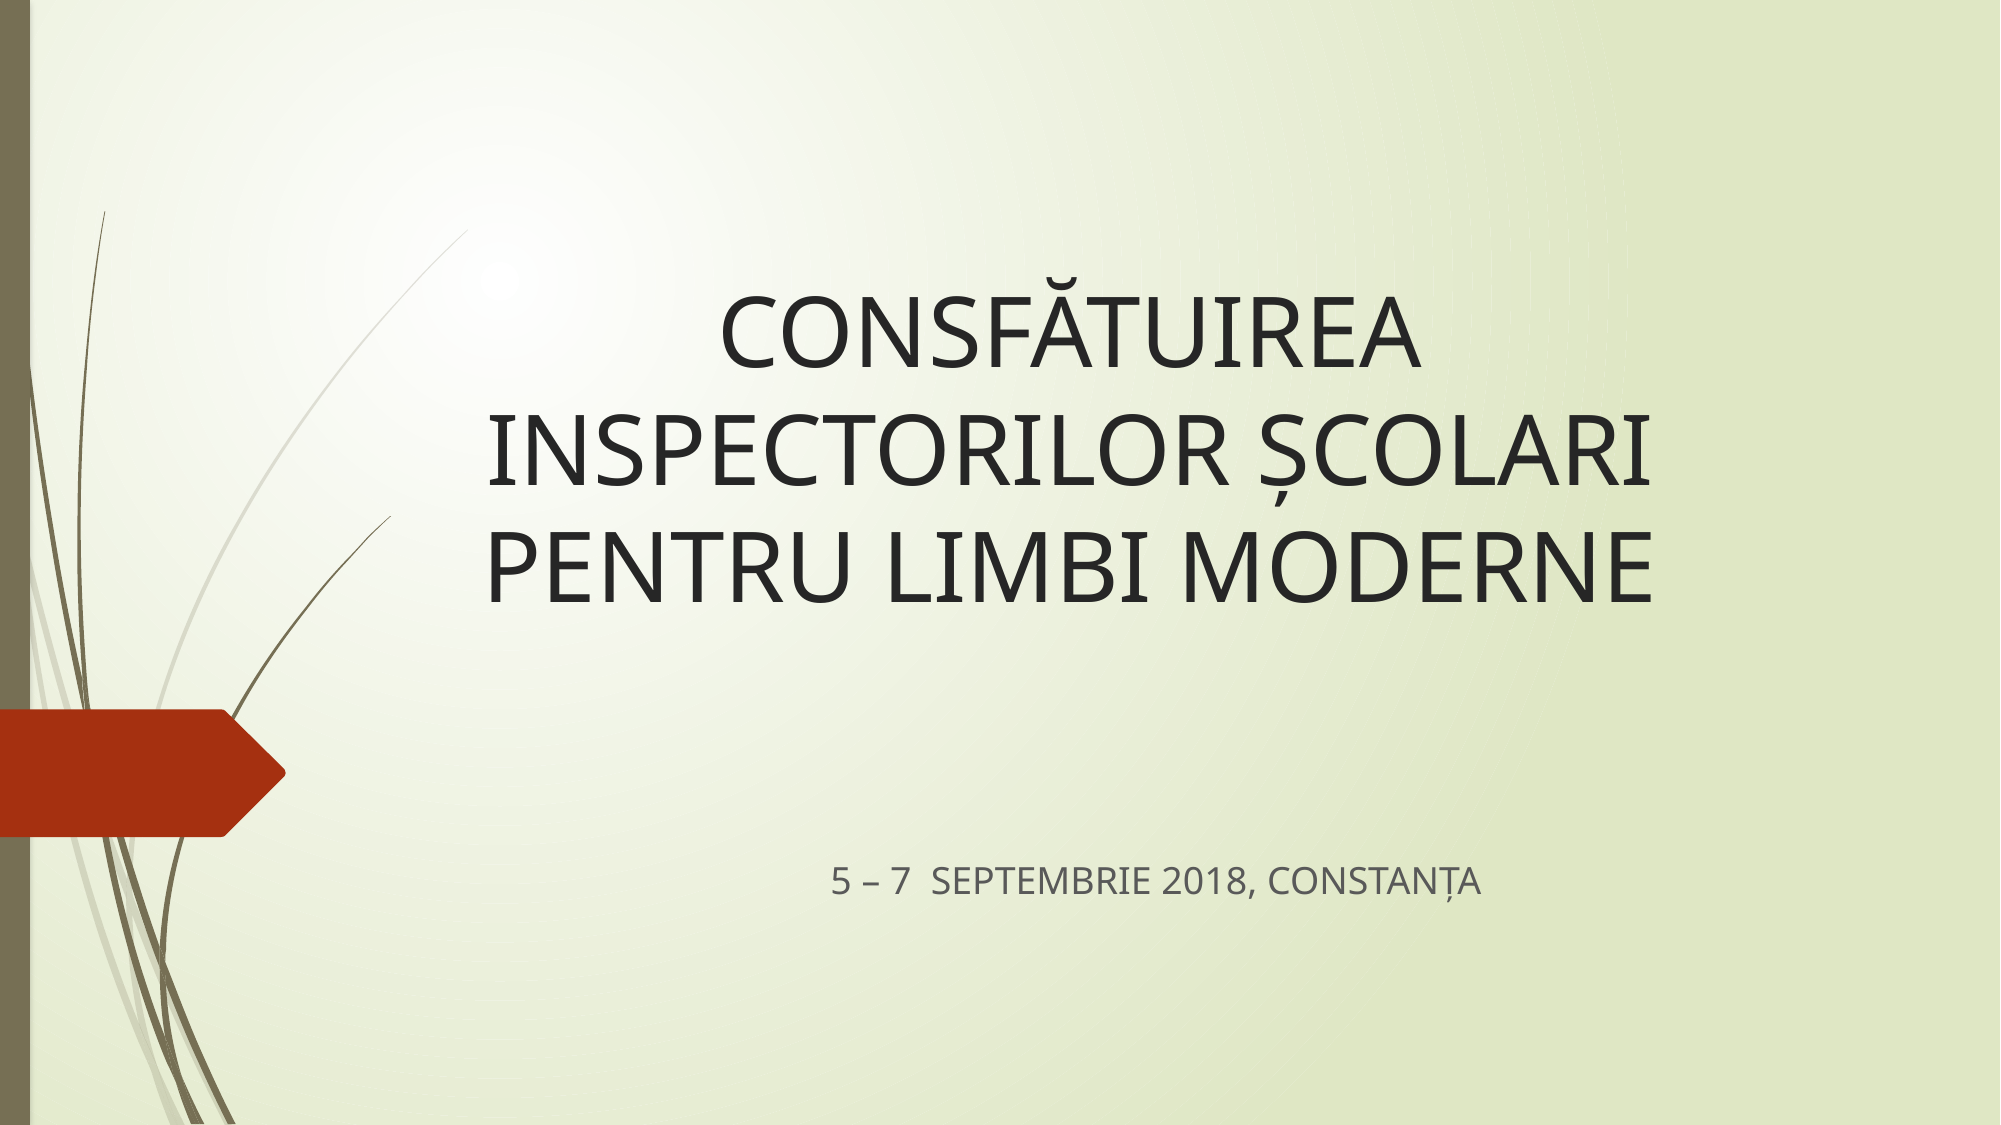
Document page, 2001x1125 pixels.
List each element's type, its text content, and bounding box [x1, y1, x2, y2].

subtitle 5 – 7 SEPTEMBRIE 2018, CONSTANȚA [424, 783, 1888, 969]
title CONSFĂTUIREA INSPECTORILOR ȘCOLARI PENTRU LIMBI MODERNE [339, 258, 1802, 630]
